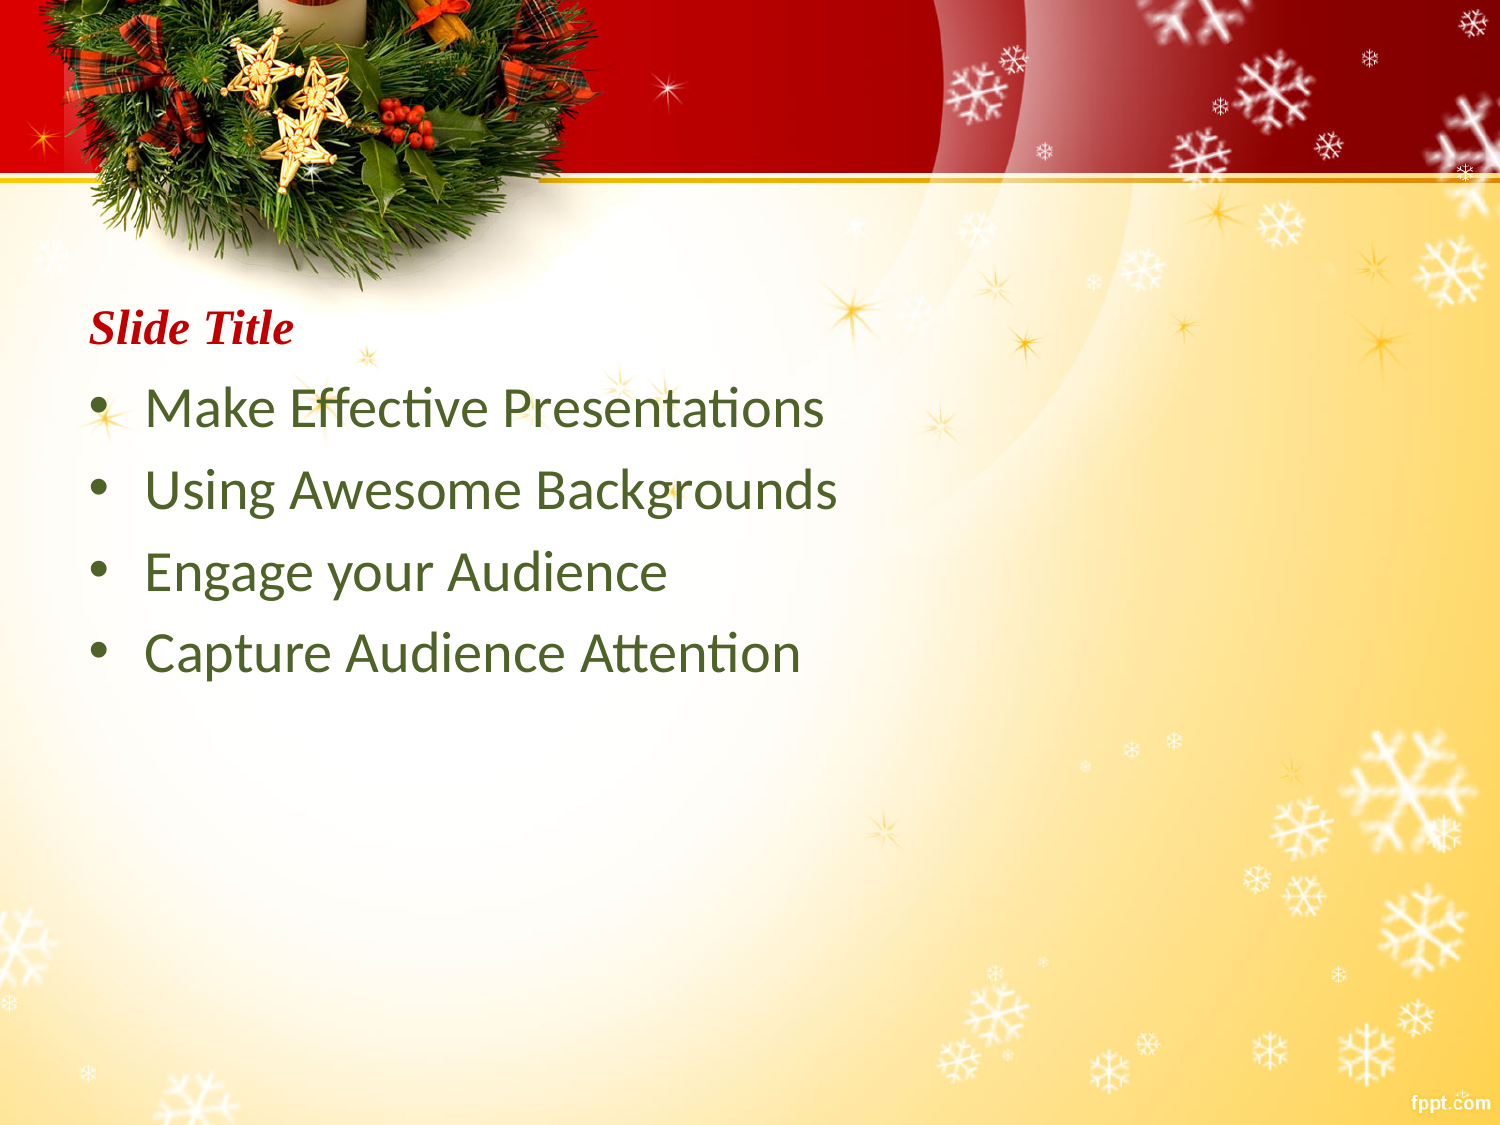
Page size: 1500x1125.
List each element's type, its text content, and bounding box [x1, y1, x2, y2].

title Slide Title [73, 286, 1424, 363]
picture [0, 0, 1500, 1125]
list Make Effective Presentations Using Awesome Backgrounds Engage your Audience Capture Audience Attention [73, 362, 1277, 964]
